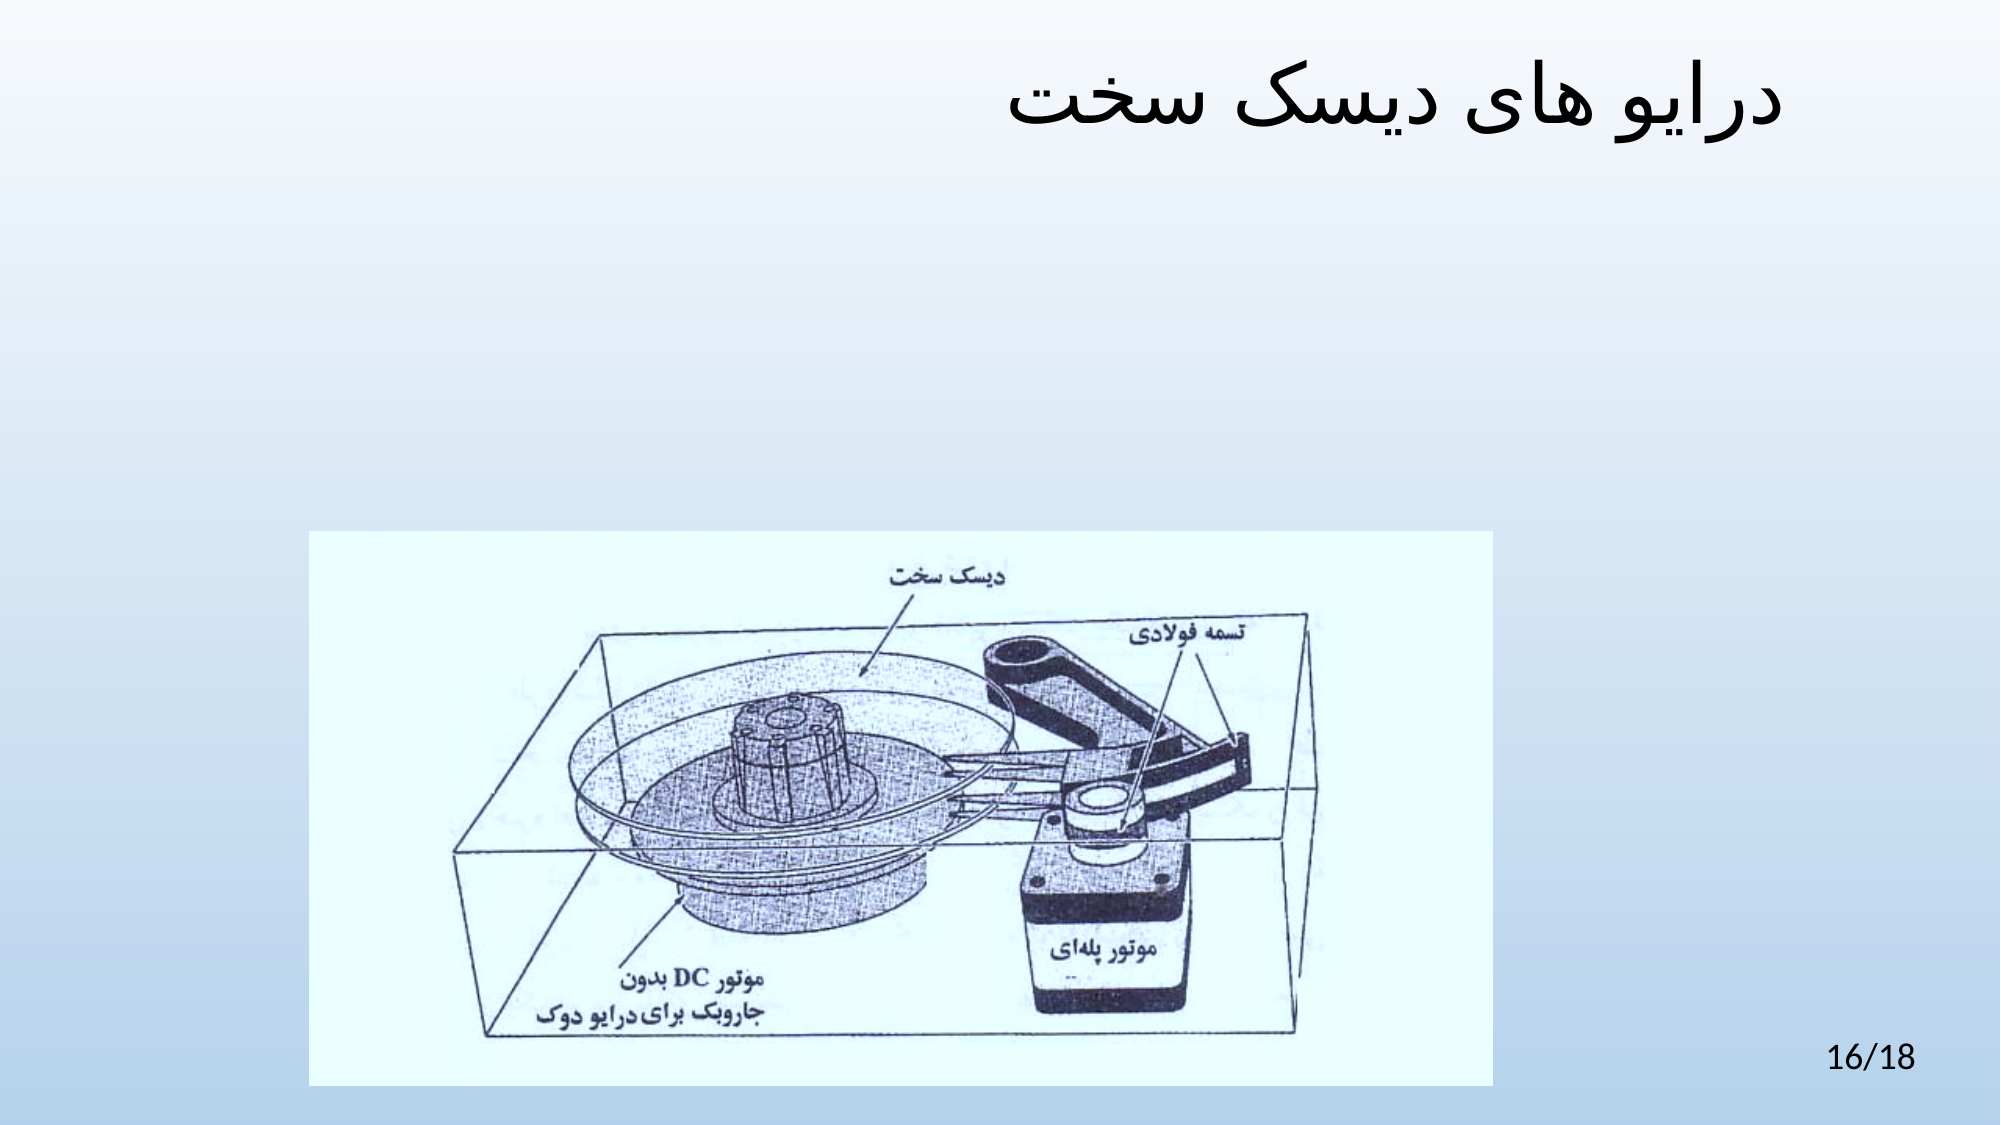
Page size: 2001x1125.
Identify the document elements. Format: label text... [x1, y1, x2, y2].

text_box درایو های دیسک سخت [451, 43, 1802, 232]
picture [309, 531, 1493, 1086]
text_box 16/18 [1810, 1024, 2000, 1085]
